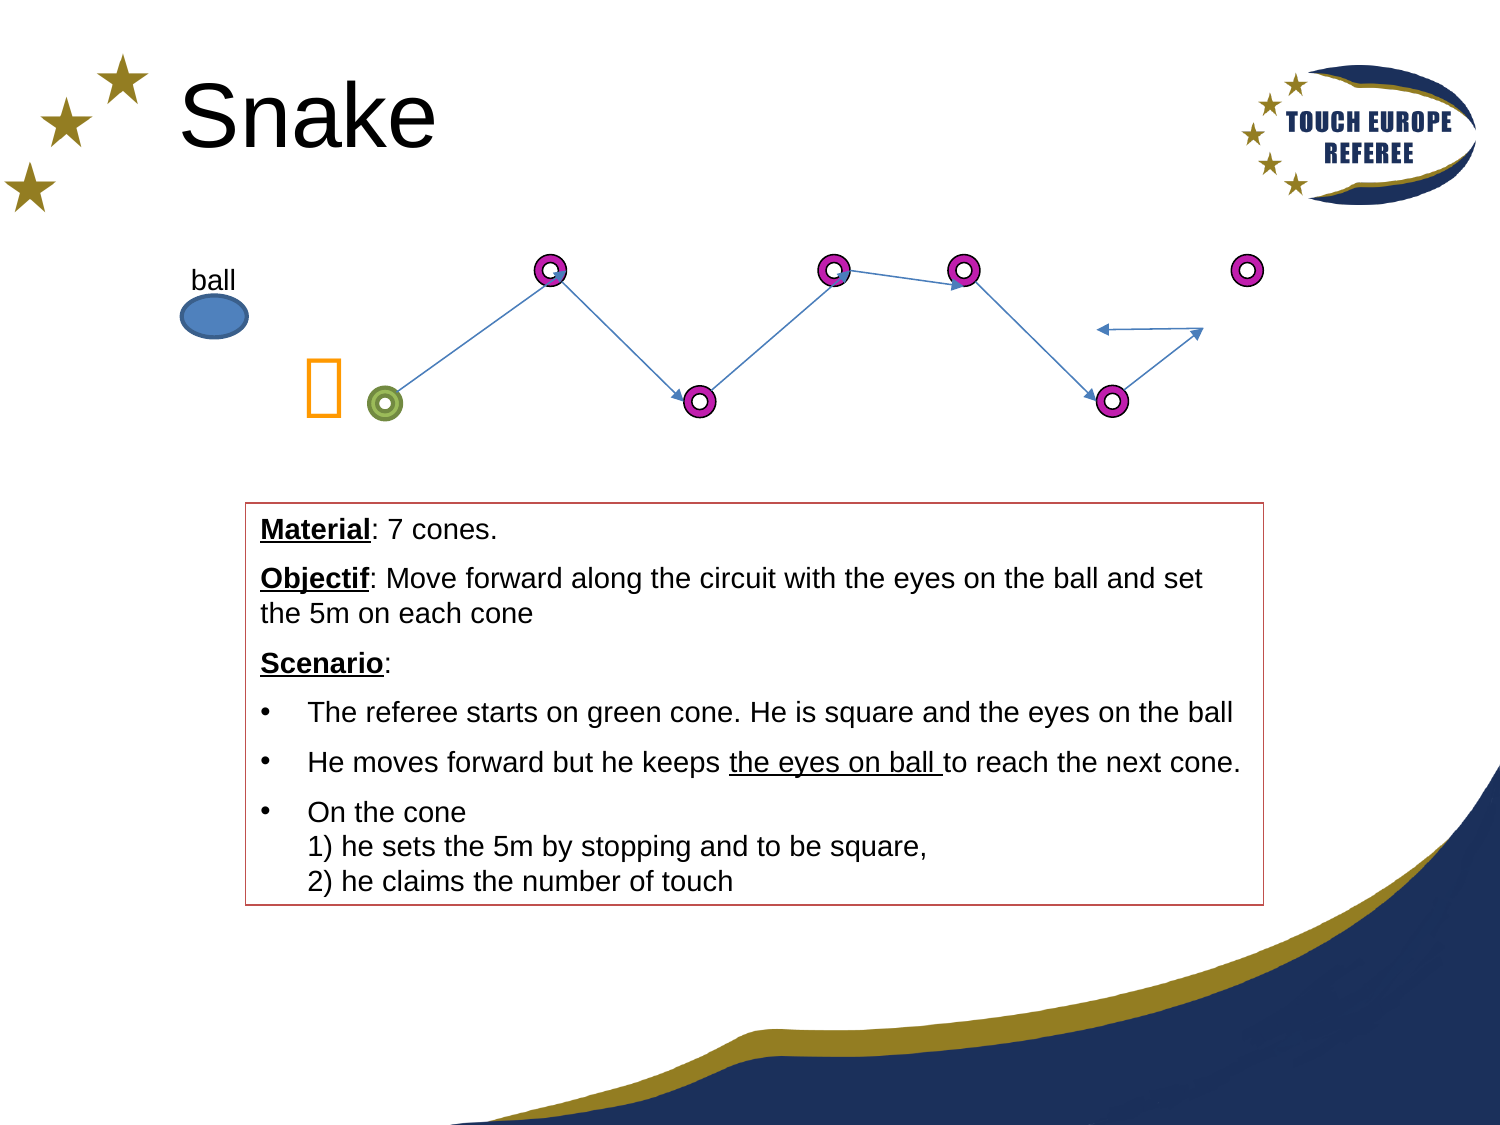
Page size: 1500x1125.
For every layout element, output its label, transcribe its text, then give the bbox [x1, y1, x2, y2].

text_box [561, 281, 689, 391]
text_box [975, 281, 1102, 391]
picture [1420, 65, 1476, 205]
text_box [683, 385, 716, 418]
picture [0, 53, 151, 216]
text_box [818, 254, 850, 286]
text_box [1096, 385, 1129, 418]
text_box [547, 279, 559, 287]
text_box ball [176, 254, 252, 305]
text_box [947, 254, 980, 287]
picture [450, 751, 1500, 1125]
text_box [367, 385, 404, 422]
text_box  [284, 328, 427, 444]
title Snake [164, 16, 1420, 205]
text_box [710, 281, 823, 391]
text_box [834, 281, 844, 287]
text_box [1231, 254, 1264, 287]
text_box [179, 305, 249, 340]
text_box Material: 7 cones. Objectif: Move forward along the circuit with the eyes on the ball and set the 5m on each cone Scenario: The referee starts on green cone. He is square and the eyes on the ball He moves forward but he keeps the eyes on ball to reach the next cone. On the cone 1) he sets the 5m by stopping and to be square, 2) he claims the number of touch [245, 502, 1264, 906]
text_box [396, 281, 540, 393]
text_box [534, 254, 567, 285]
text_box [1123, 337, 1204, 391]
